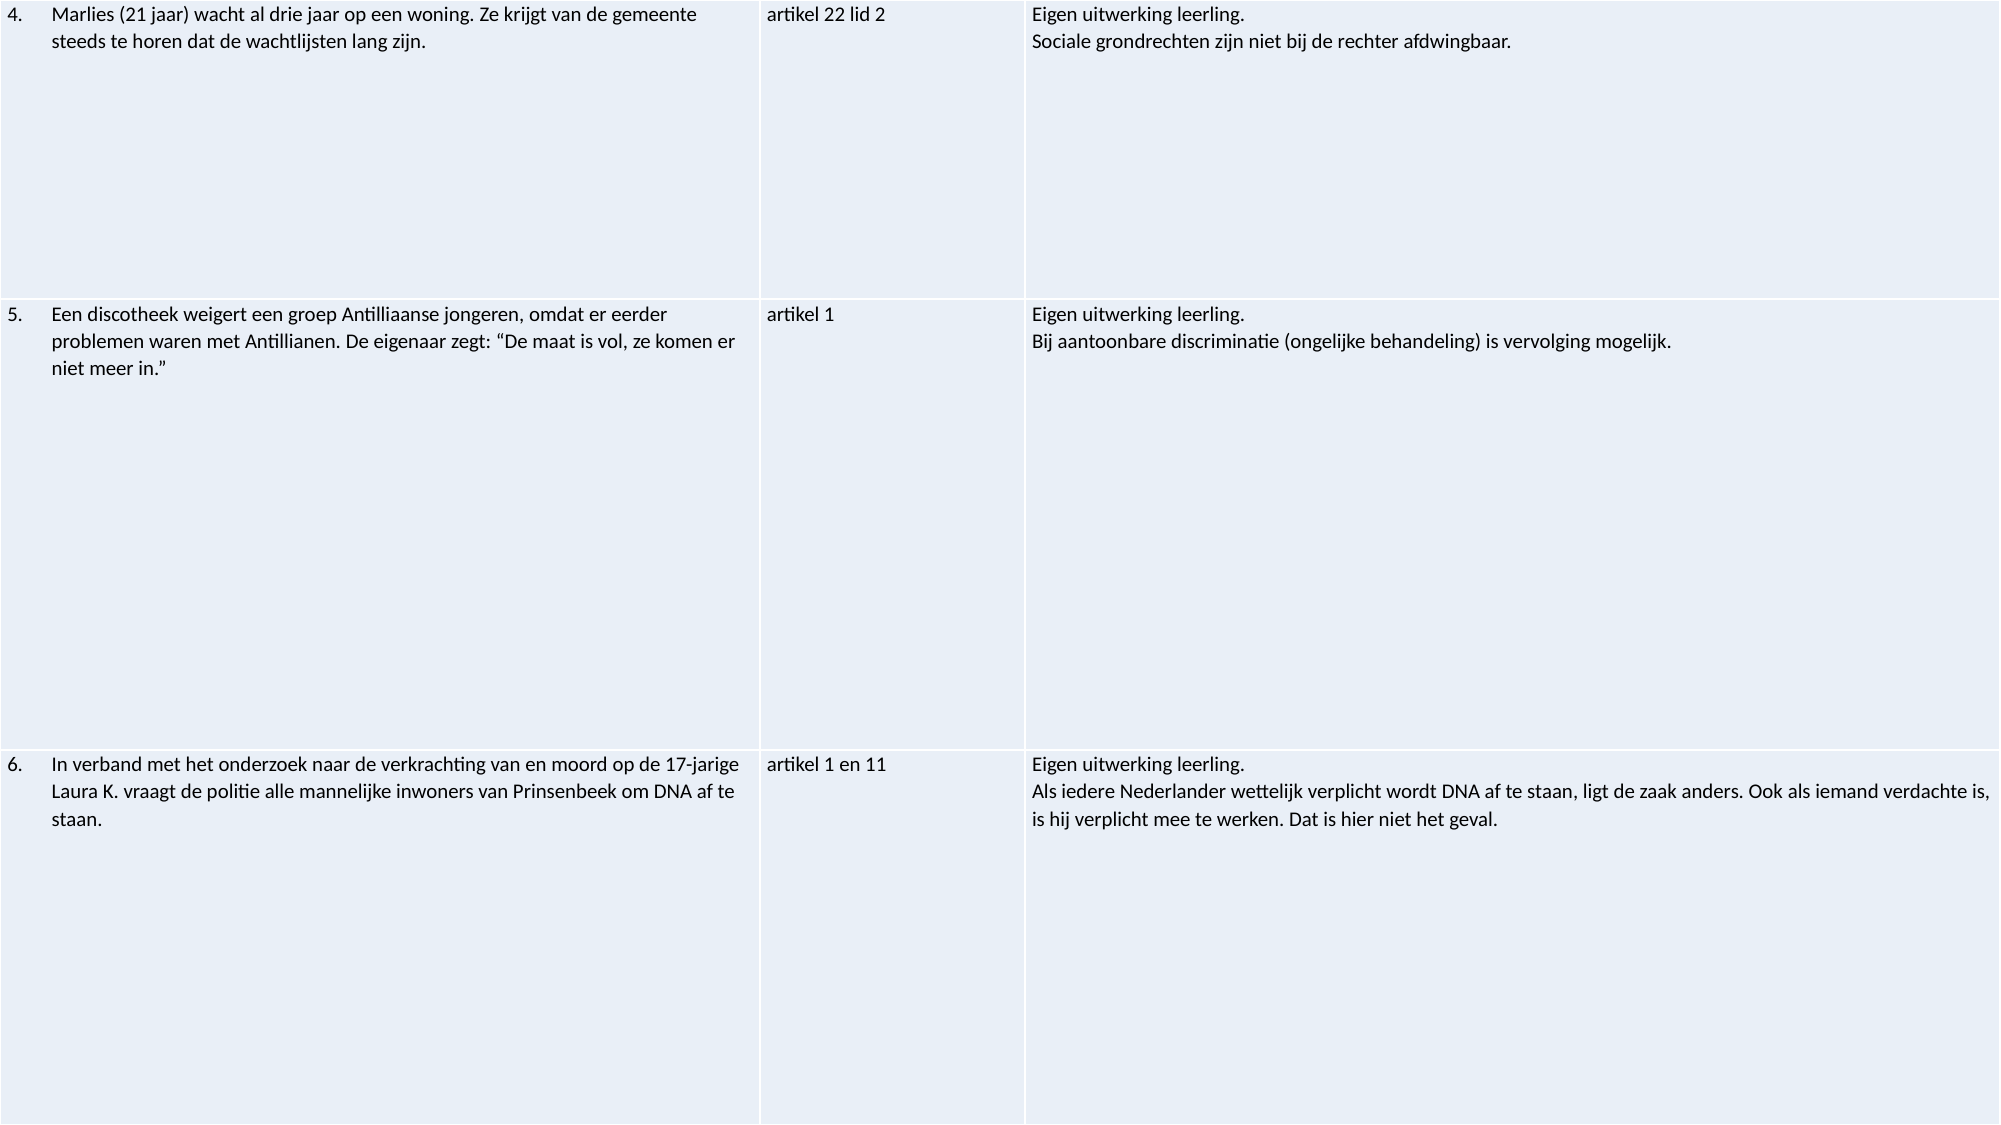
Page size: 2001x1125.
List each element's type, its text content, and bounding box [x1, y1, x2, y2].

table_cell Eigen uitwerking leerling. Als iedere Nederlander wettelijk verplicht wordt DNA af te staan, ligt de zaak anders. Ook als iemand verdachte is, is hij verplicht mee te werken. Dat is hier niet het geval. [1026, 751, 1999, 1124]
table_cell artikel 1 en 11 [761, 751, 1024, 1124]
table_cell Eigen uitwerking leerling. Bij aantoonbare discriminatie (ongelijke behandeling) is vervolging mogelijk. [1026, 300, 1999, 749]
table_cell 5. Een discotheek weigert een groep Antilliaanse jongeren, omdat er eerder problemen waren met Antillianen. De eigenaar zegt: “De maat is vol, ze komen er niet meer in.” [1, 300, 759, 749]
table_cell artikel 1 [761, 300, 1024, 749]
table_header Eigen uitwerking leerling. Sociale grondrechten zijn niet bij de rechter afdwingbaar. [1026, 1, 1999, 298]
table_header 4. Marlies (21 jaar) wacht al drie jaar op een woning. Ze krijgt van de gemeente steeds te horen dat de wachtlijsten lang zijn. [1, 1, 759, 298]
table_header artikel 22 lid 2 [761, 1, 1024, 298]
table_cell 6. In verband met het onderzoek naar de verkrachting van en moord op de 17-jarige Laura K. vraagt de politie alle mannelijke inwoners van Prinsenbeek om DNA af te staan. [1, 751, 759, 1124]
